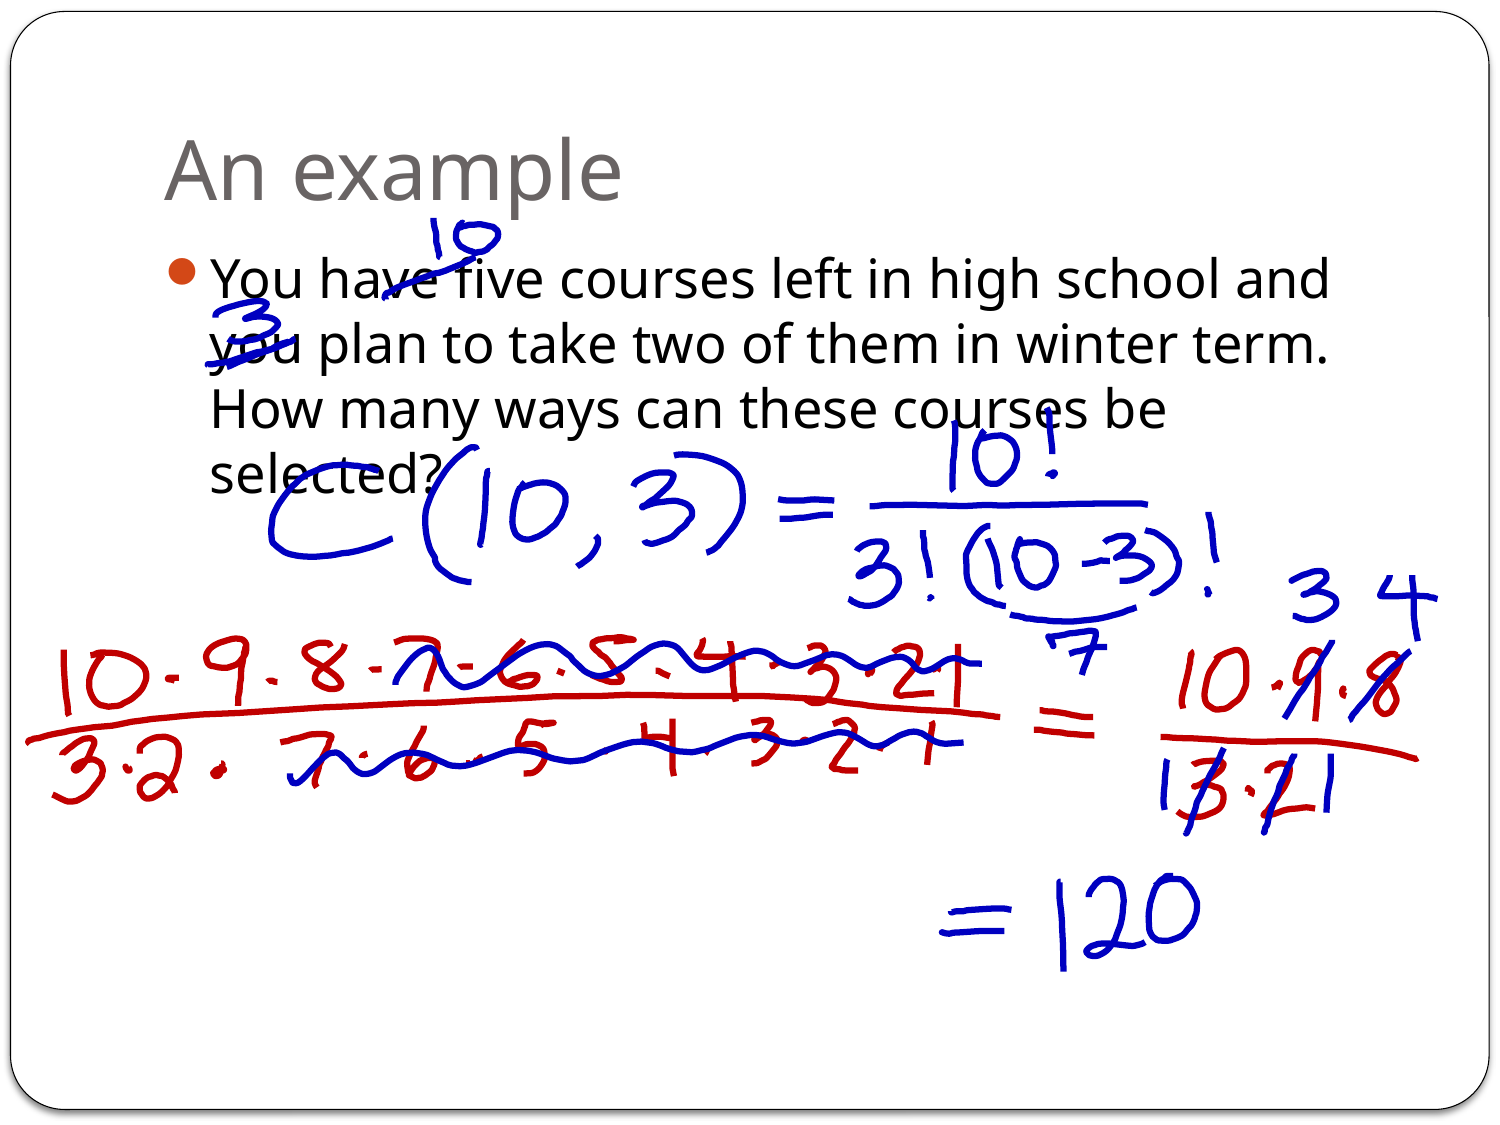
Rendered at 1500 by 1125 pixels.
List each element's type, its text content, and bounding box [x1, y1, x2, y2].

text_box [1013, 538, 1057, 589]
text_box [922, 530, 931, 578]
text_box [1266, 762, 1288, 783]
text_box [1180, 650, 1193, 709]
text_box [632, 471, 693, 545]
text_box [1176, 759, 1217, 818]
text_box [1263, 753, 1295, 834]
list You have five courses left in high school and you plan to take two of them in winter term. How many ways can these courses be selected? [150, 237, 1425, 988]
text_box [965, 525, 1006, 607]
text_box [807, 644, 827, 661]
text_box [729, 641, 733, 658]
text_box [1081, 559, 1110, 565]
text_box [1290, 570, 1338, 621]
text_box [1033, 729, 1095, 737]
text_box [27, 694, 1001, 745]
text_box [62, 649, 70, 717]
text_box [1160, 736, 1419, 760]
text_box [503, 680, 538, 688]
text_box [214, 300, 279, 343]
text_box [307, 773, 318, 788]
text_box [643, 727, 671, 739]
text_box [695, 638, 731, 658]
text_box [831, 748, 859, 772]
text_box [205, 637, 248, 706]
text_box [1103, 534, 1148, 582]
text_box [955, 665, 959, 708]
text_box [303, 641, 346, 690]
text_box [1375, 664, 1401, 715]
text_box [951, 420, 956, 492]
text_box [167, 677, 179, 682]
text_box [1047, 629, 1097, 676]
text_box [1341, 687, 1347, 697]
text_box [1262, 803, 1272, 817]
text_box [986, 538, 1003, 589]
text_box [777, 498, 835, 502]
text_box [1058, 880, 1065, 972]
text_box [673, 453, 744, 554]
text_box [806, 670, 838, 699]
text_box [1348, 650, 1412, 721]
text_box [212, 762, 225, 777]
text_box [52, 743, 104, 803]
text_box [206, 345, 274, 367]
text_box [394, 642, 982, 688]
text_box [1144, 529, 1180, 594]
text_box [421, 684, 429, 692]
text_box [270, 463, 393, 558]
text_box [1294, 649, 1322, 684]
text_box [867, 668, 873, 676]
text_box [1206, 589, 1212, 596]
text_box [779, 513, 833, 520]
text_box [1068, 646, 1108, 655]
text_box [458, 665, 473, 669]
text_box [848, 540, 900, 607]
text_box [1162, 759, 1169, 811]
text_box [733, 651, 740, 657]
text_box [941, 930, 1005, 935]
text_box [455, 221, 499, 254]
text_box [832, 722, 856, 735]
text_box [1047, 471, 1056, 477]
text_box [517, 730, 546, 754]
text_box [1415, 587, 1438, 600]
text_box [432, 217, 441, 259]
text_box [591, 636, 635, 675]
text_box [289, 730, 964, 784]
text_box [1085, 878, 1146, 957]
text_box [274, 338, 296, 350]
text_box [751, 752, 773, 765]
text_box [267, 679, 278, 683]
text_box [406, 767, 435, 780]
text_box [226, 340, 289, 368]
text_box [88, 651, 148, 708]
text_box [1046, 407, 1054, 455]
text_box [475, 755, 483, 762]
text_box [1379, 575, 1412, 597]
text_box [1411, 575, 1419, 642]
text_box [138, 740, 180, 800]
text_box [950, 907, 1012, 914]
text_box [869, 502, 1149, 507]
text_box [926, 745, 931, 765]
text_box [369, 668, 382, 672]
text_box [1325, 753, 1332, 813]
text_box [974, 429, 1018, 485]
text_box [410, 734, 422, 752]
text_box [500, 639, 525, 666]
text_box [892, 644, 921, 666]
text_box [511, 481, 567, 541]
text_box [1210, 760, 1225, 780]
text_box [123, 765, 131, 772]
text_box [1039, 709, 1094, 718]
text_box [1271, 766, 1316, 816]
text_box [895, 667, 935, 697]
text_box [929, 721, 934, 738]
text_box [1314, 657, 1325, 722]
text_box [1368, 653, 1401, 680]
text_box [1185, 747, 1225, 835]
text_box [576, 535, 599, 568]
text_box [596, 677, 623, 683]
text_box [1247, 787, 1253, 797]
text_box [1207, 511, 1218, 563]
text_box [1194, 784, 1225, 818]
text_box [1203, 649, 1248, 711]
title An example [150, 45, 1425, 233]
text_box [383, 256, 476, 300]
text_box [671, 756, 675, 777]
text_box [393, 637, 439, 662]
text_box [523, 762, 545, 775]
text_box [280, 736, 333, 772]
text_box [751, 724, 778, 739]
text_box [1271, 681, 1282, 689]
text_box [424, 446, 478, 583]
text_box [479, 470, 490, 546]
text_box [1283, 639, 1333, 719]
text_box [1147, 875, 1198, 942]
text_box [731, 673, 736, 695]
text_box [1009, 606, 1137, 623]
